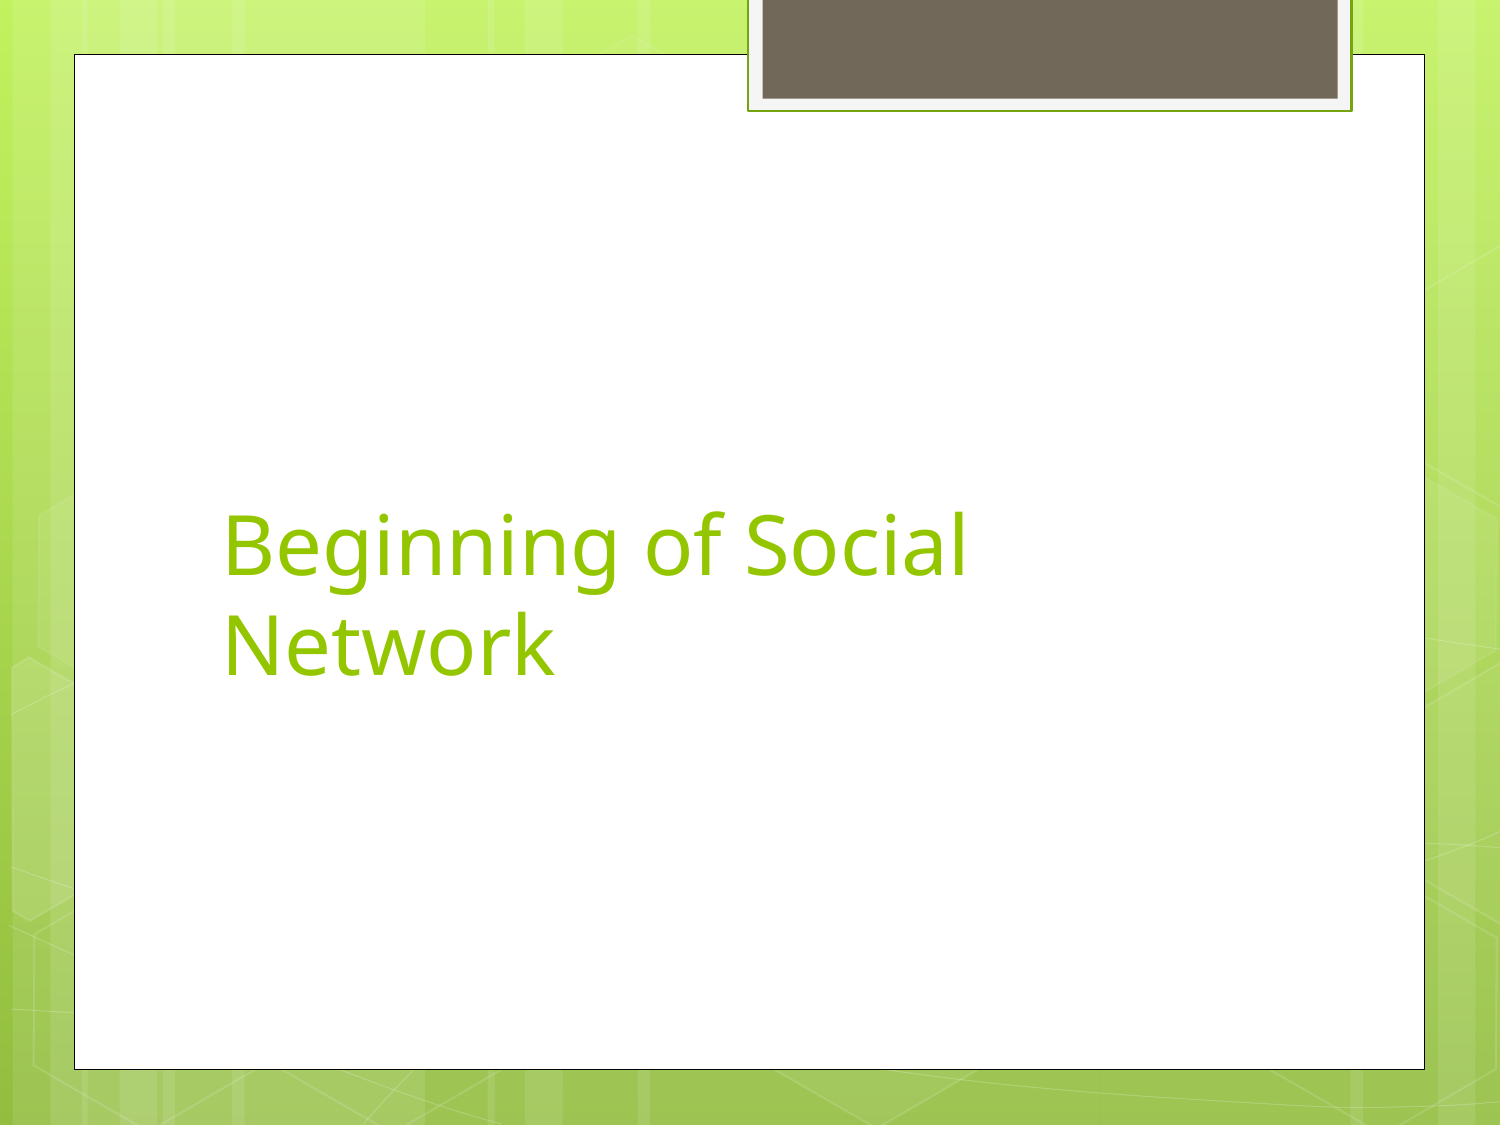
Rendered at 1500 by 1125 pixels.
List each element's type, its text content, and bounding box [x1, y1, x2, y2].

title Beginning of Social Network [206, 475, 1296, 700]
